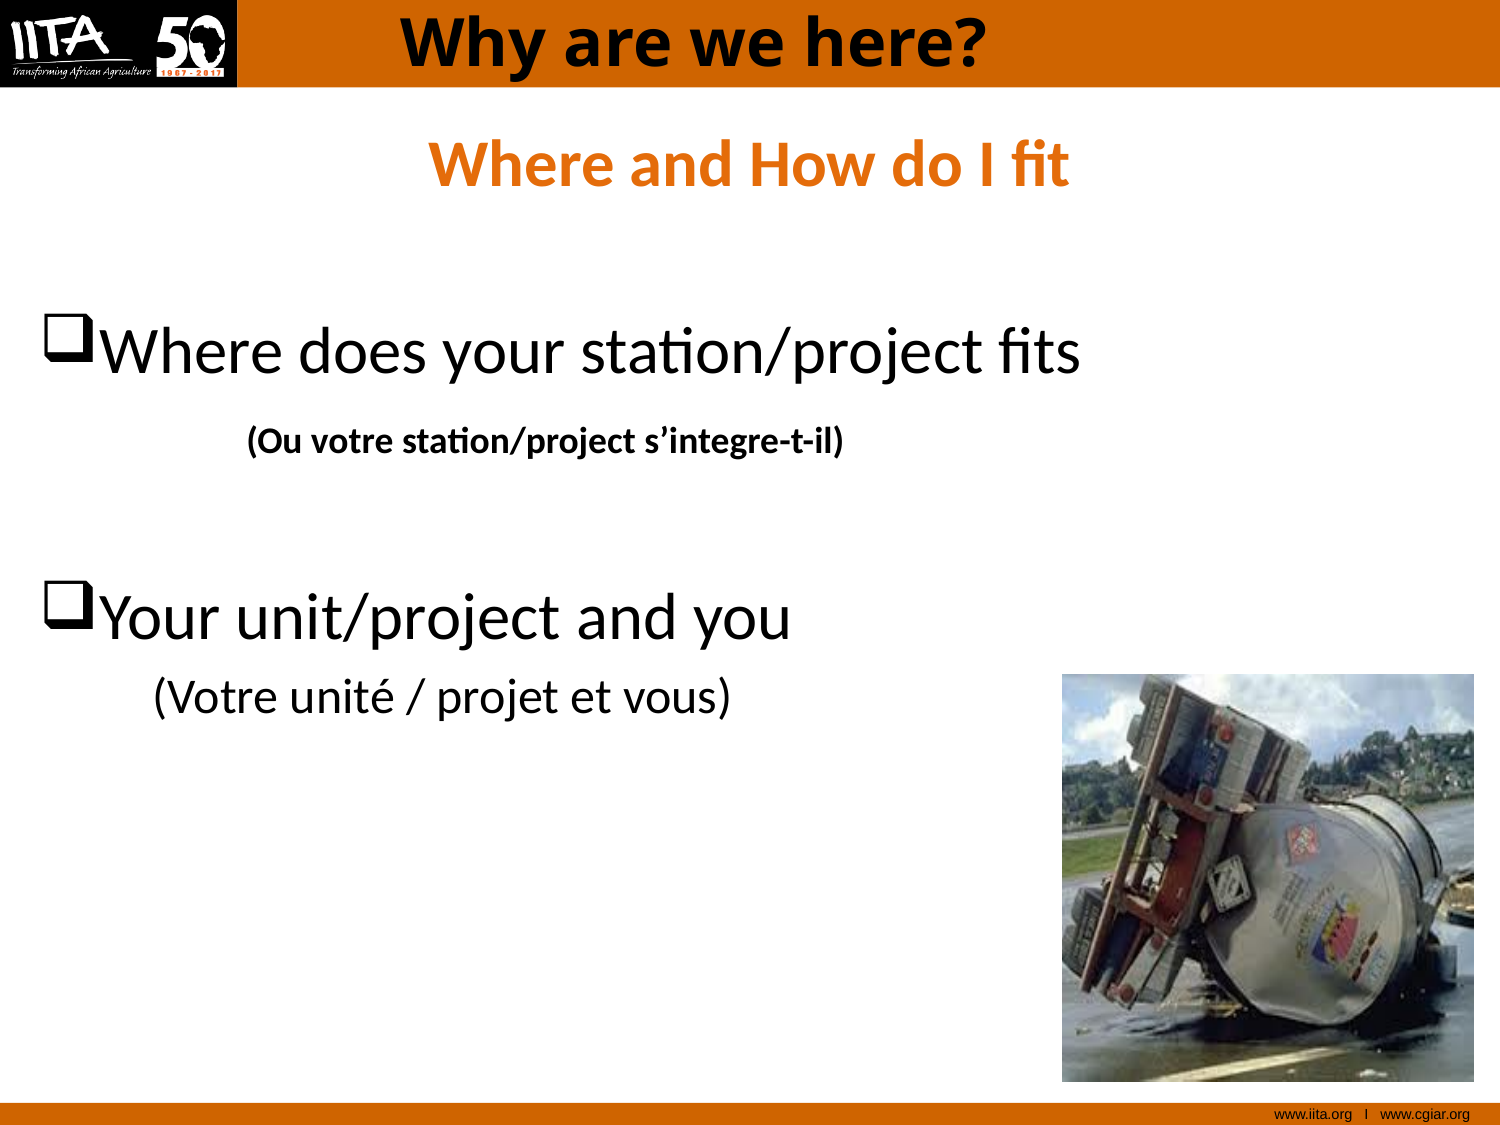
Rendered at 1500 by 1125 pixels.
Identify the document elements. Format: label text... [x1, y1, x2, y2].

title Why are we here? [262, 0, 1475, 88]
list Where and How do I fit Where does your station/project fits (Ou votre station/project s’integre-t-il) Your unit/project and you (Votre unité / projet et vous) [24, 112, 1475, 1075]
picture [11, 15, 225, 79]
picture [1061, 674, 1474, 1082]
